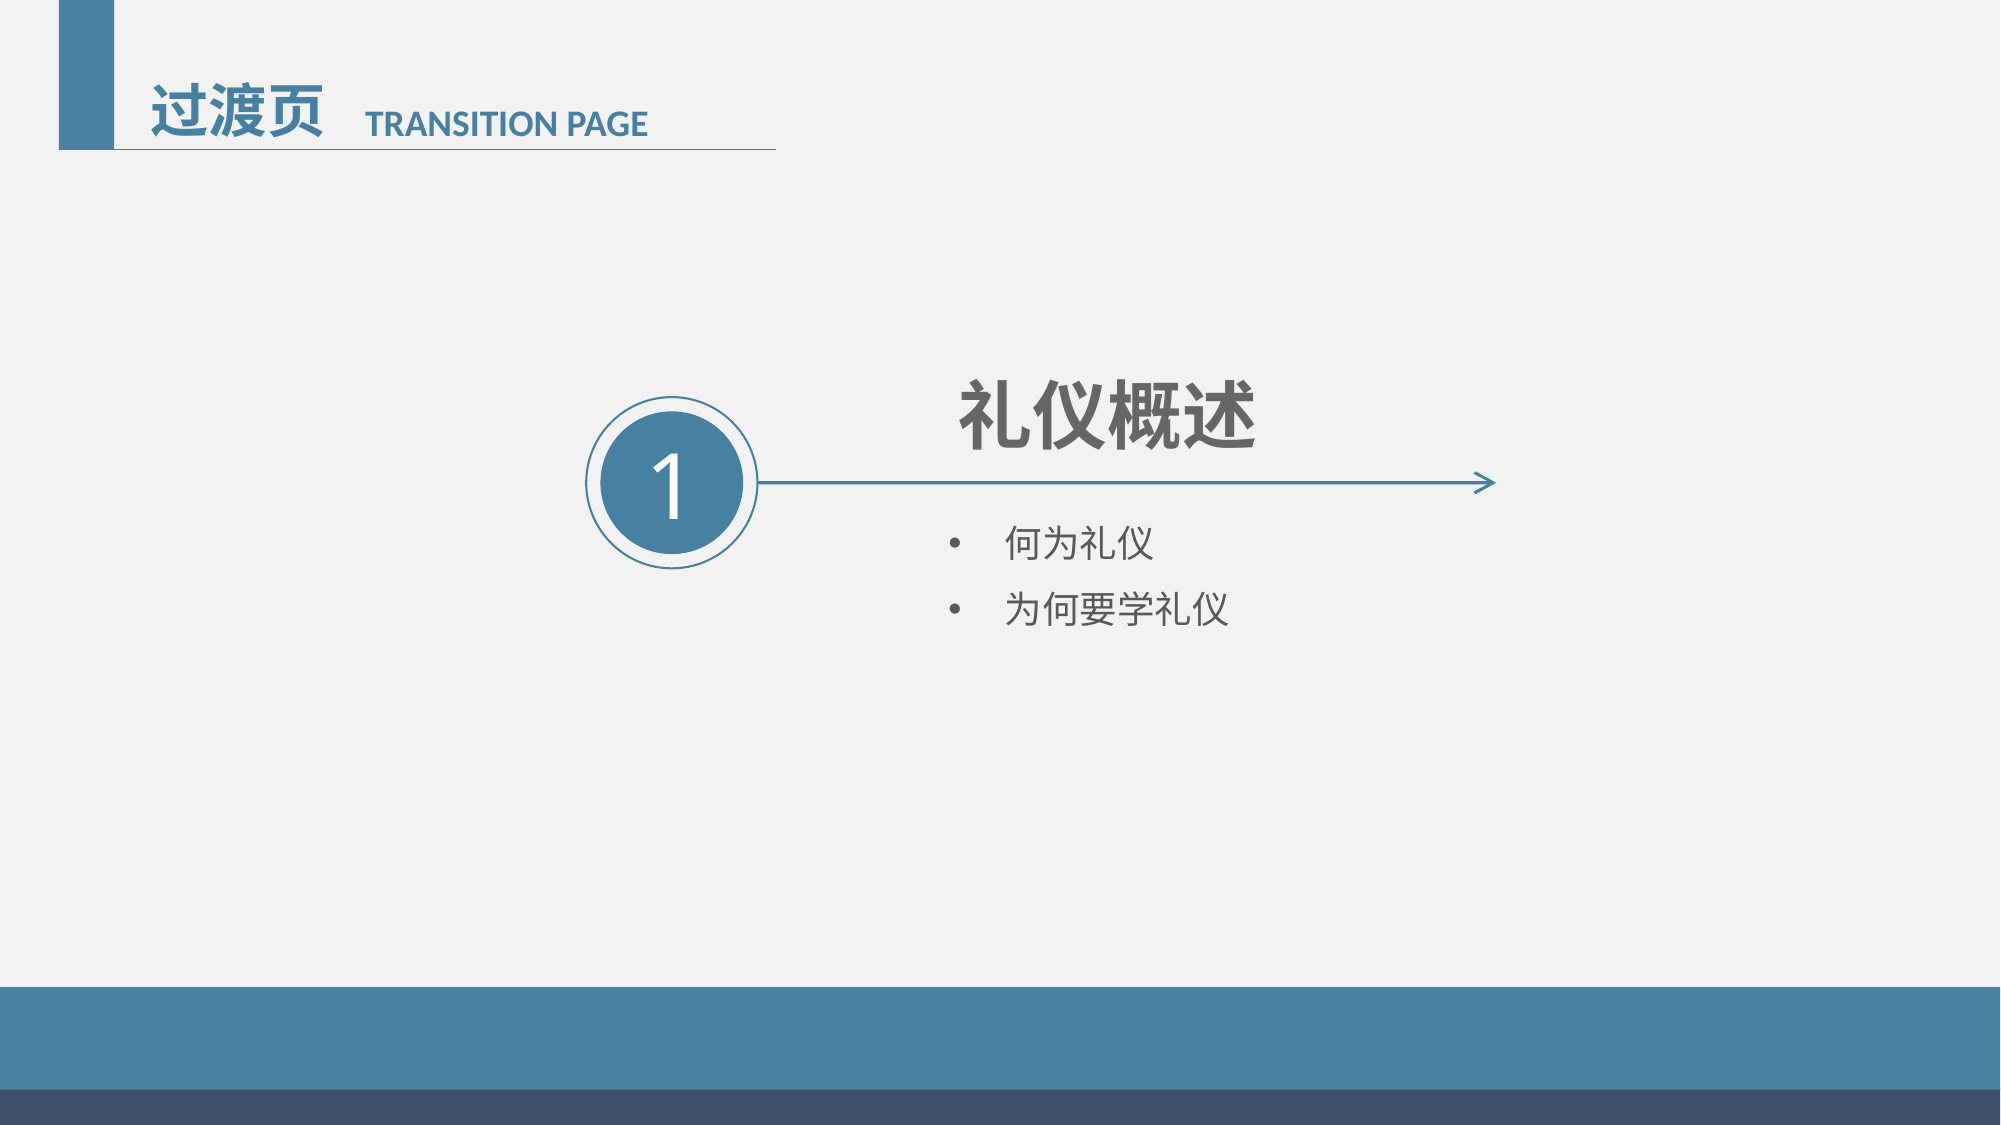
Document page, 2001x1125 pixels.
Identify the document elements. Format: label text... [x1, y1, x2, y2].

text_box 何为礼仪 为何要学礼仪 [933, 503, 1599, 639]
text_box [0, 1090, 2000, 1125]
text_box [58, 0, 115, 148]
text_box TRANSITION PAGE [350, 91, 752, 148]
text_box [0, 987, 2000, 1090]
text_box [585, 396, 759, 570]
text_box 1 [599, 410, 744, 555]
text_box 礼仪概述 [942, 361, 1584, 467]
text_box 过渡页 [135, 66, 374, 148]
